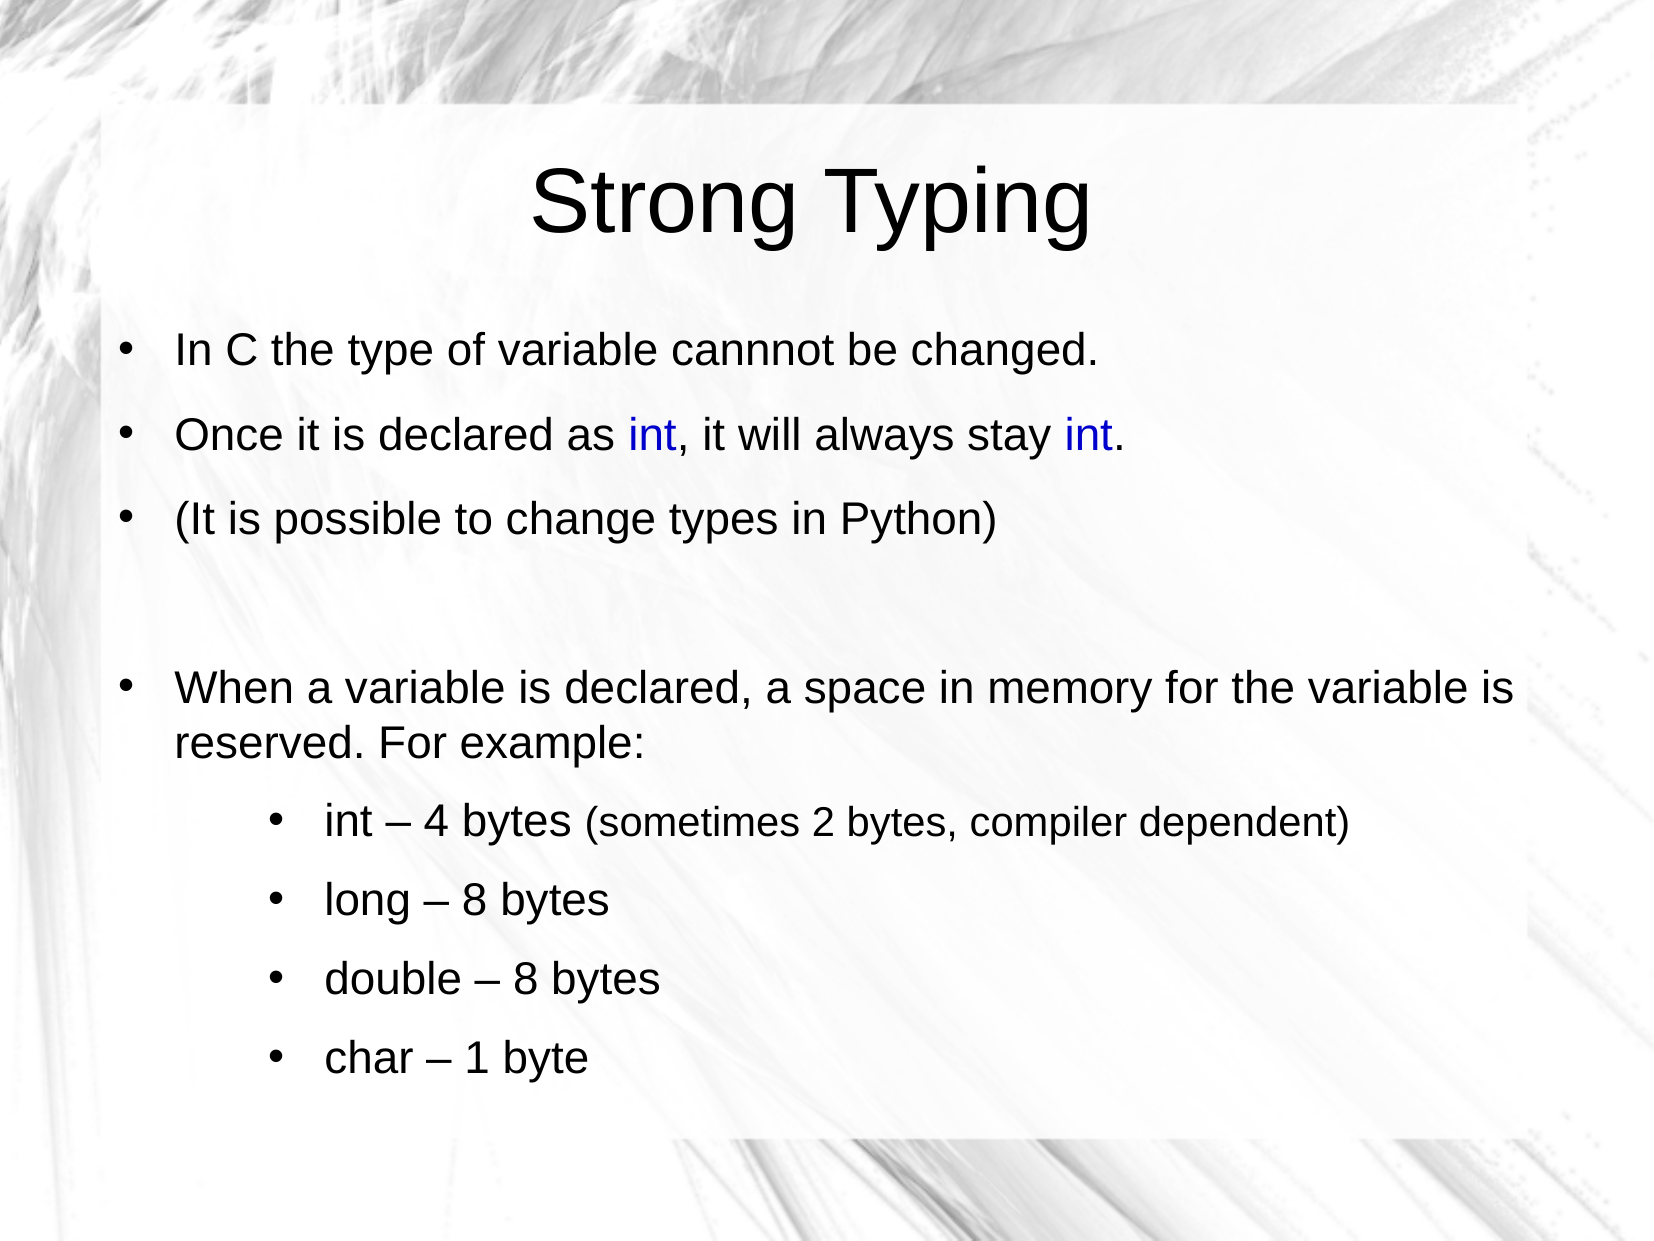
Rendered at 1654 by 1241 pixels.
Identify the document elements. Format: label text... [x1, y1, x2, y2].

title Strong Typing [118, 112, 1506, 281]
list In C the type of variable cannnot be changed. Once it is declared as int, it will always stay int. (It is possible to change types in Python) When a variable is declared, a space in memory for the variable is reserved. For example: int – 4 bytes (sometimes 2 bytes, compiler dependent) long – 8 bytes double – 8 bytes char – 1 byte [118, 319, 1571, 1102]
picture [0, 0, 1654, 1241]
